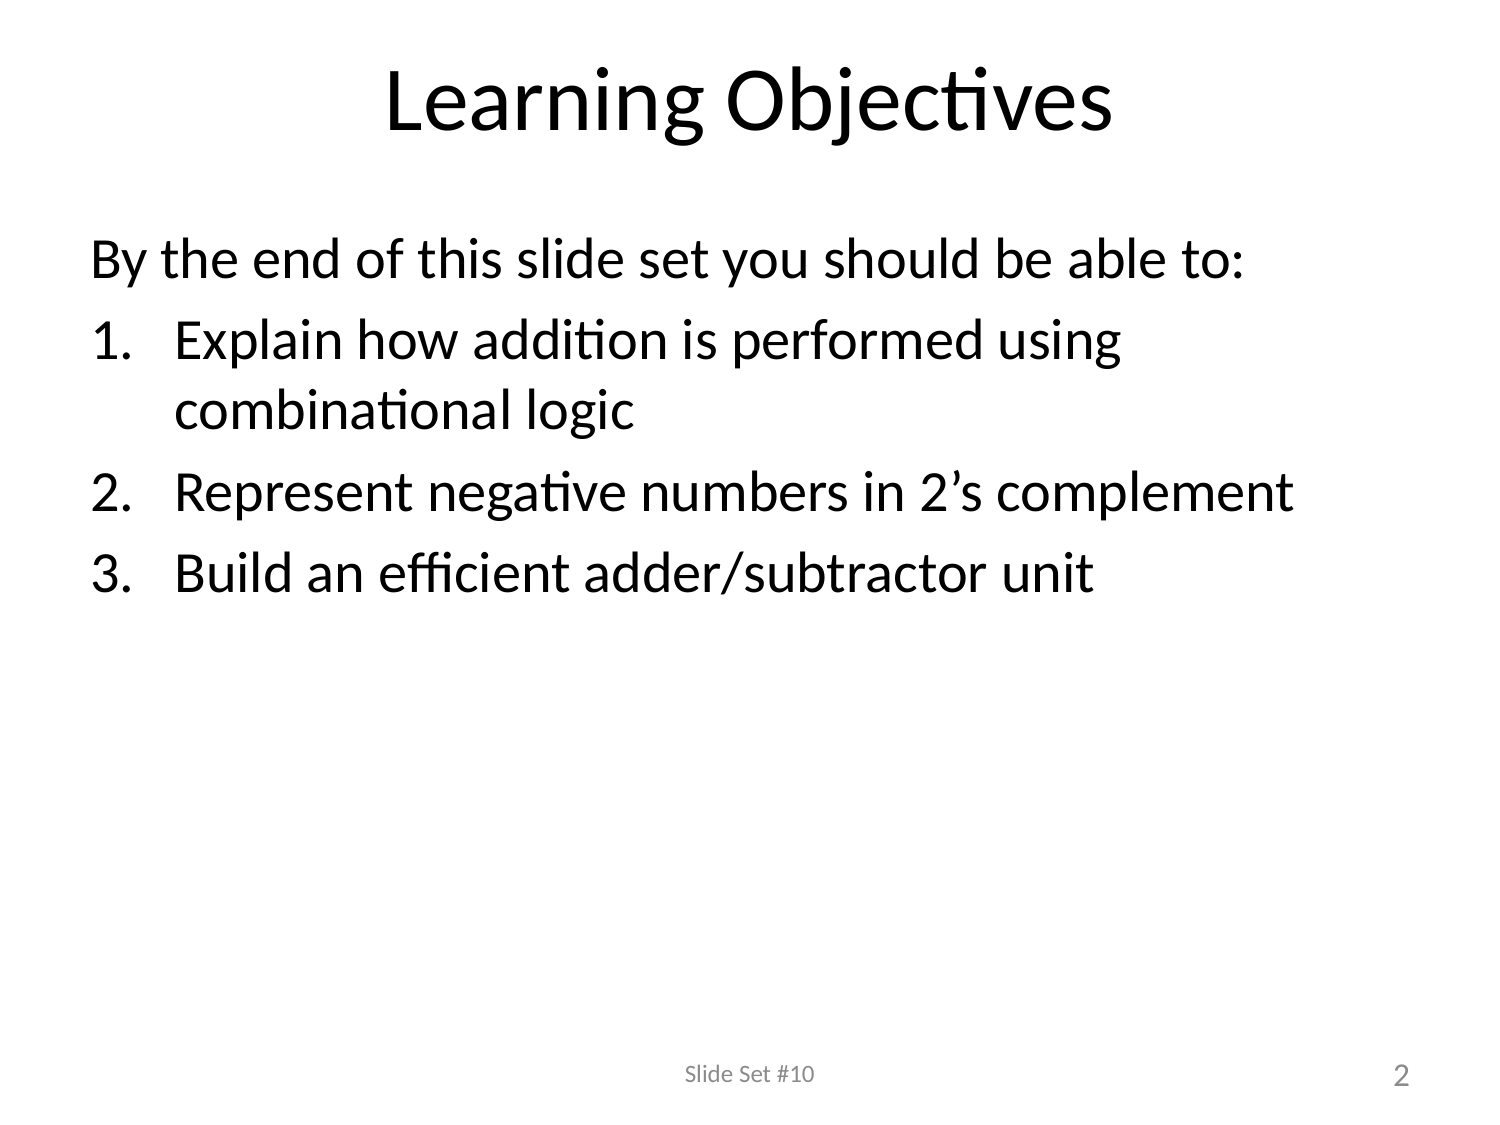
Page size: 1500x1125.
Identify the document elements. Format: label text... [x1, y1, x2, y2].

slide_number 2 [1074, 1042, 1425, 1103]
title Learning Objectives [75, 0, 1425, 188]
list By the end of this slide set you should be able to: Explain how addition is performed using combinational logic Represent negative numbers in 2’s complement Build an efficient adder/subtractor unit [75, 212, 1425, 1013]
footer Slide Set #10 [512, 1042, 988, 1103]
